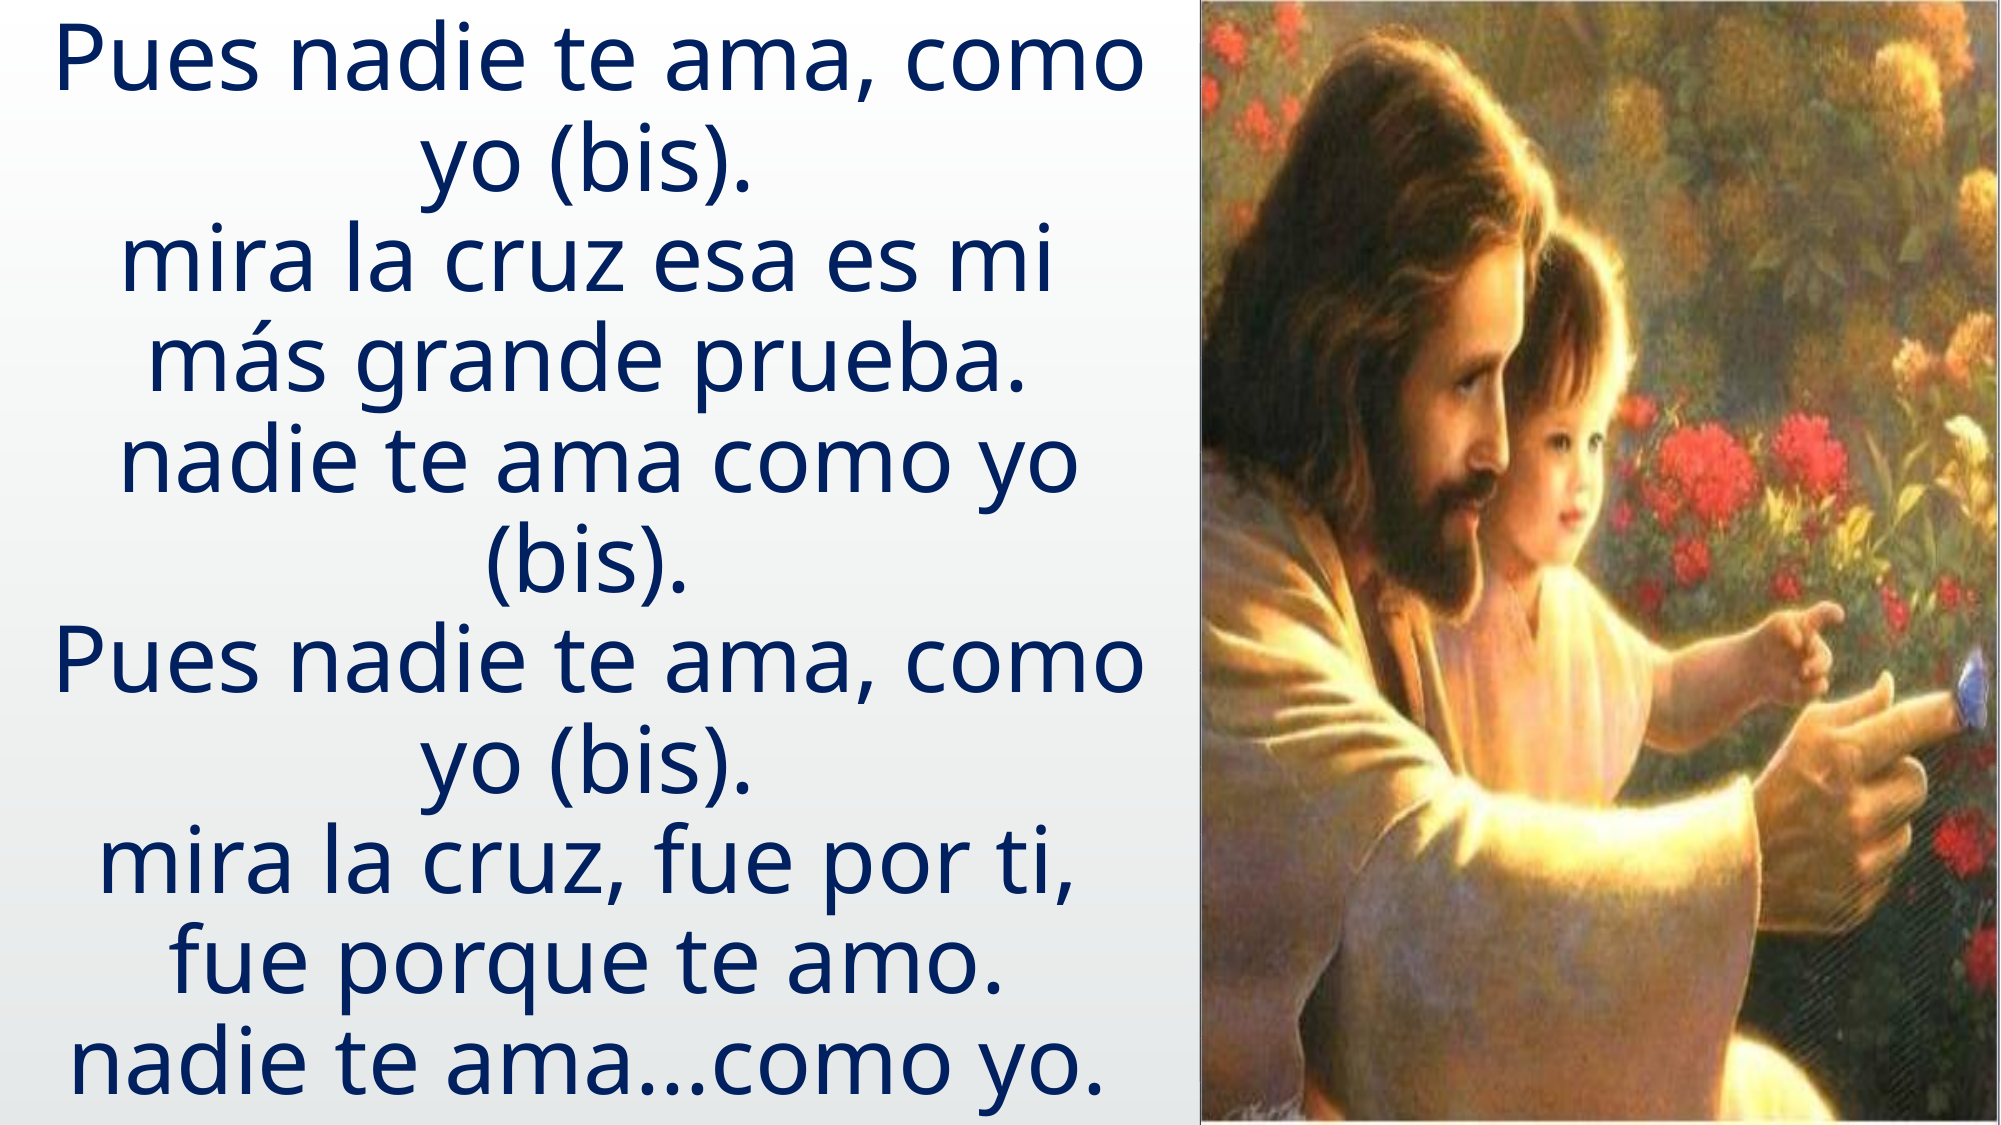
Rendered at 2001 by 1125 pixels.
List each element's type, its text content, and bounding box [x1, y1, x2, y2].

picture [1200, 0, 1999, 1125]
title Pues nadie te ama, como yo (bis). mira la cruz esa es mi más grande prueba. nadie te ama como yo (bis). Pues nadie te ama, como yo (bis). mira la cruz, fue por ti, fue porque te amo. nadie te ama...como yo. [0, 0, 1200, 1125]
